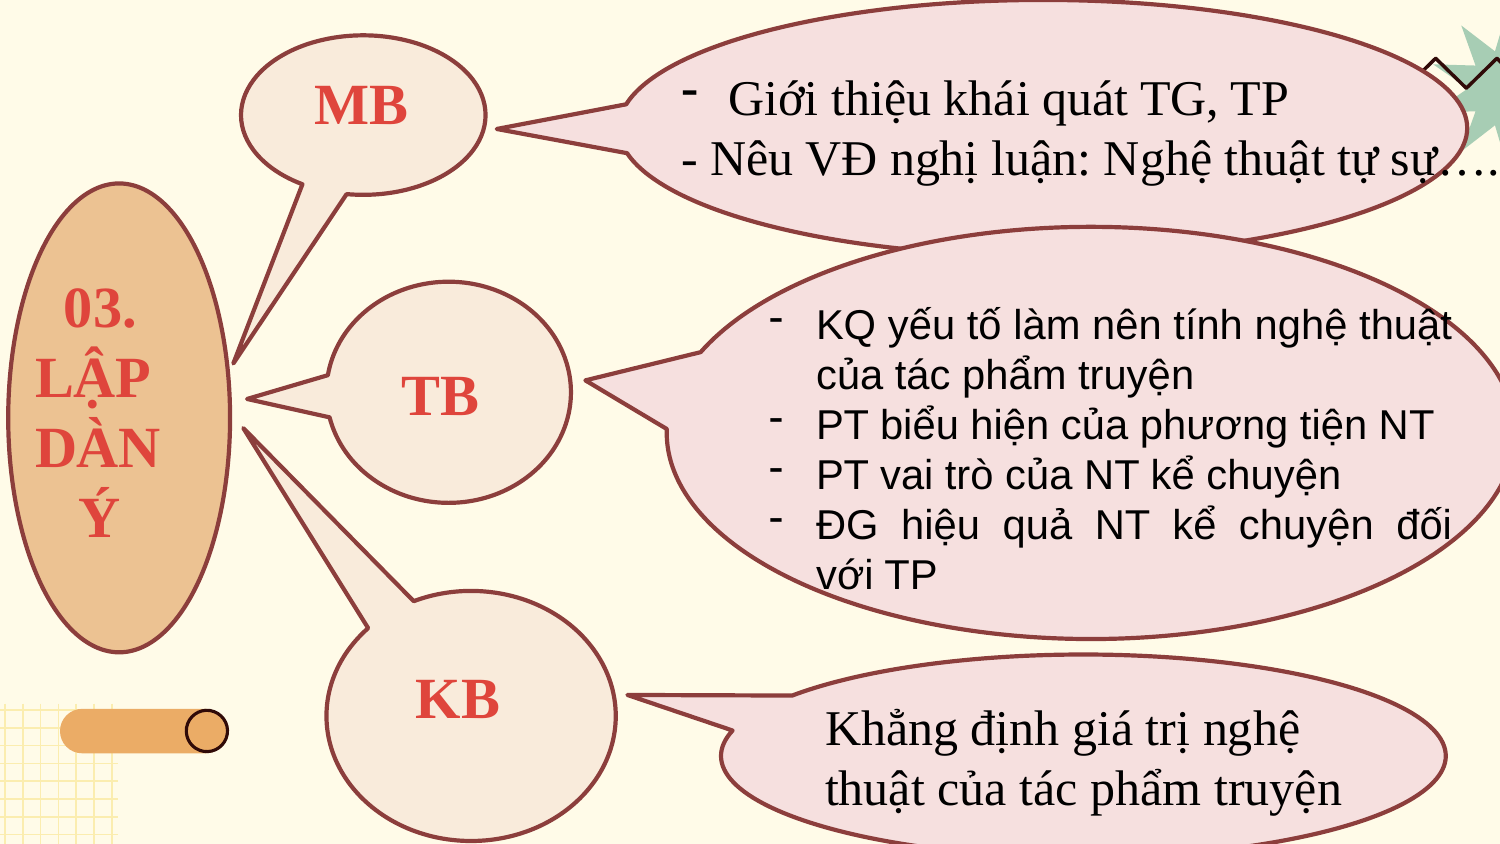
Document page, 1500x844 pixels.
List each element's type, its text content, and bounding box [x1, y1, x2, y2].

text_box [625, 652, 1363, 844]
text_box [494, 66, 666, 190]
text_box KQ yếu tố làm nên tính nghệ thuật của tác phẩm truyện PT biểu hiện của phương tiện NT PT vai trò của NT kể chuyện ĐG hiệu quả NT kể chuyện đối với TP [754, 290, 1468, 606]
text_box TB [386, 350, 502, 435]
text_box KB [401, 652, 542, 738]
text_box [6, 304, 20, 532]
text_box [682, 0, 1404, 58]
text_box [1412, 710, 1448, 802]
text_box [1468, 335, 1500, 531]
text_box Khẳng định giá trị nghệ thuật của tác phẩm truyện [810, 687, 1412, 823]
text_box [583, 305, 754, 561]
text_box [231, 33, 488, 366]
text_box [241, 426, 618, 844]
text_box MB [299, 58, 425, 144]
text_box 03. LẬP DÀN Ý [20, 262, 195, 557]
text_box [244, 279, 574, 505]
text_box [674, 194, 1412, 250]
text_box [780, 224, 1402, 290]
text_box [27, 181, 233, 655]
text_box [853, 606, 1329, 642]
text_box Giới thiệu khái quát TG, TP - Nêu VĐ nghị luận: Nghệ thuật tự sự…. [666, 58, 1500, 194]
